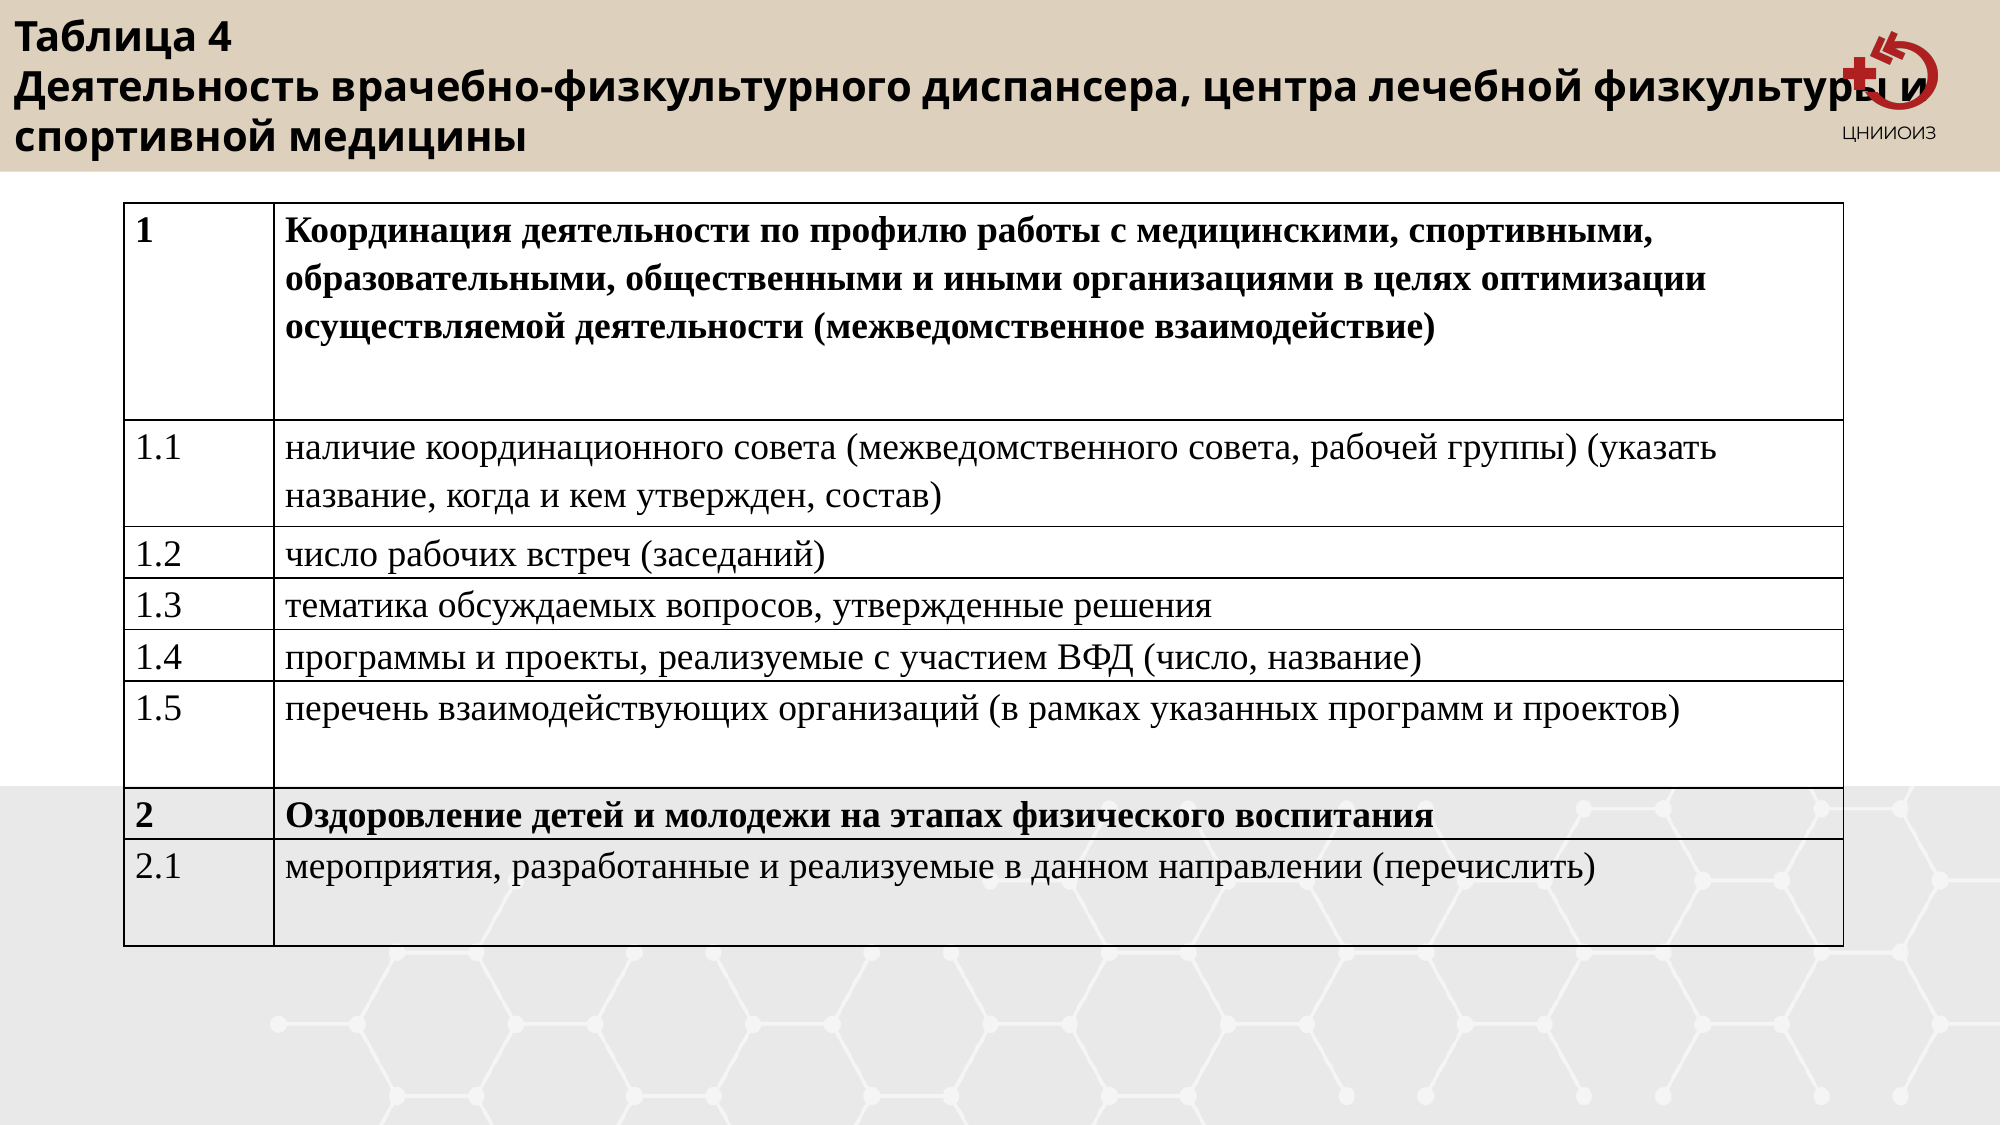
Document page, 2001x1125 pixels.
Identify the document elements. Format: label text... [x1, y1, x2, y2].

text_box Таблица 4 Деятельность врачебно-физкультурного диспансера, центра лечебной физкультуры и спортивной медицины [0, 0, 2000, 173]
table_header 1 [125, 204, 273, 419]
table_cell 1.5 [125, 682, 273, 786]
table_header Координация деятельности по профилю работы с медицинскими, спортивными, образовательными, общественными и иными организациями в целях оптимизации осуществляемой деятельности (межведомственное взаимодействие) [275, 204, 1843, 419]
picture [1843, 31, 1938, 142]
table_cell 1.2 [125, 527, 273, 577]
table_cell наличие координационного совета (межведомственного совета, рабочей группы) (указать название, когда и кем утвержден, состав) [275, 421, 1843, 526]
picture [0, 786, 2000, 1125]
table_cell тематика обсуждаемых вопросов, утвержденные решения [275, 579, 1843, 629]
table_cell 1.1 [125, 421, 273, 526]
table_cell программы и проекты, реализуемые с участием ВФД (число, название) [275, 630, 1843, 680]
table_cell перечень взаимодействующих организаций (в рамках указанных программ и проектов) [275, 682, 1843, 786]
table_cell 1.4 [125, 630, 273, 680]
table_cell 1.3 [125, 579, 273, 629]
table_cell число рабочих встреч (заседаний) [275, 527, 1843, 577]
